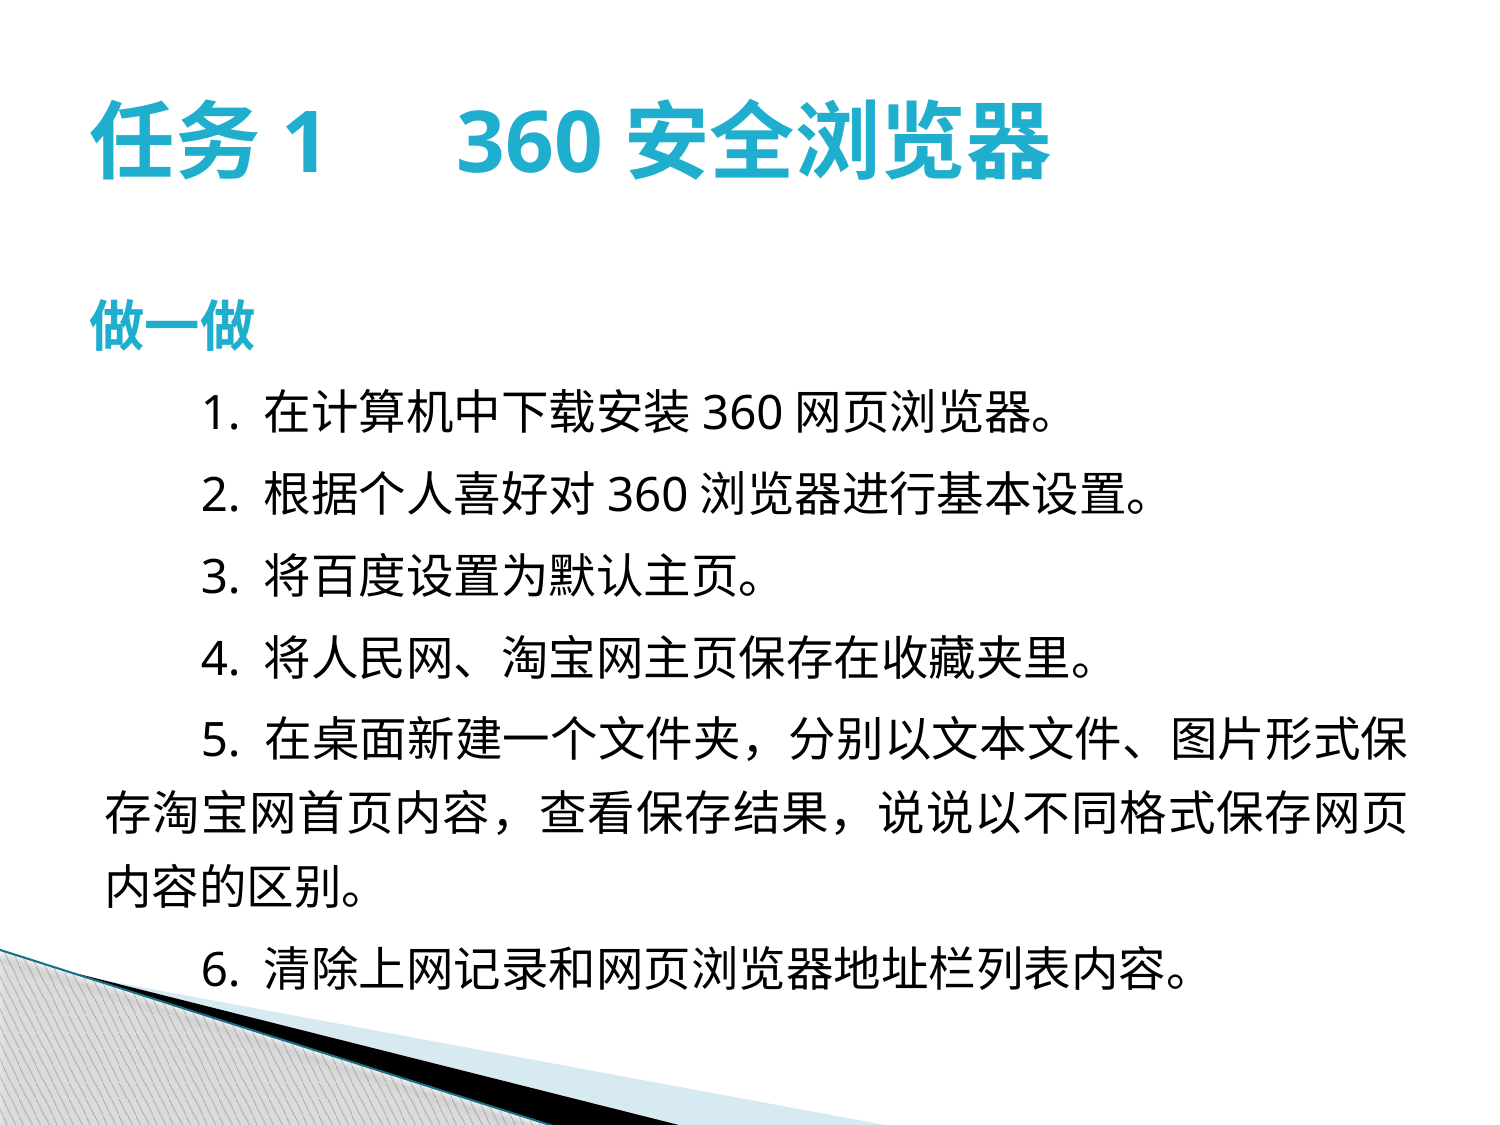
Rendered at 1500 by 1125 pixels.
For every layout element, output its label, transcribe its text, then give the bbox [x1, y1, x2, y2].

title 任务1 360安全浏览器 [75, 45, 1425, 233]
list 做一做 1. 在计算机中下载安装360网页浏览器。 2. 根据个人喜好对360浏览器进行基本设置。 3. 将百度设置为默认主页。 4. 将人民网、淘宝网主页保存在收藏夹里。 5. 在桌面新建一个文件夹，分别以文本文件、图片形式保存淘宝网首页内容，查看保存结果，说说以不同格式保存网页内容的区别。 6. 清除上网记录和网页浏览器地址栏列表内容。 [75, 243, 1425, 1012]
